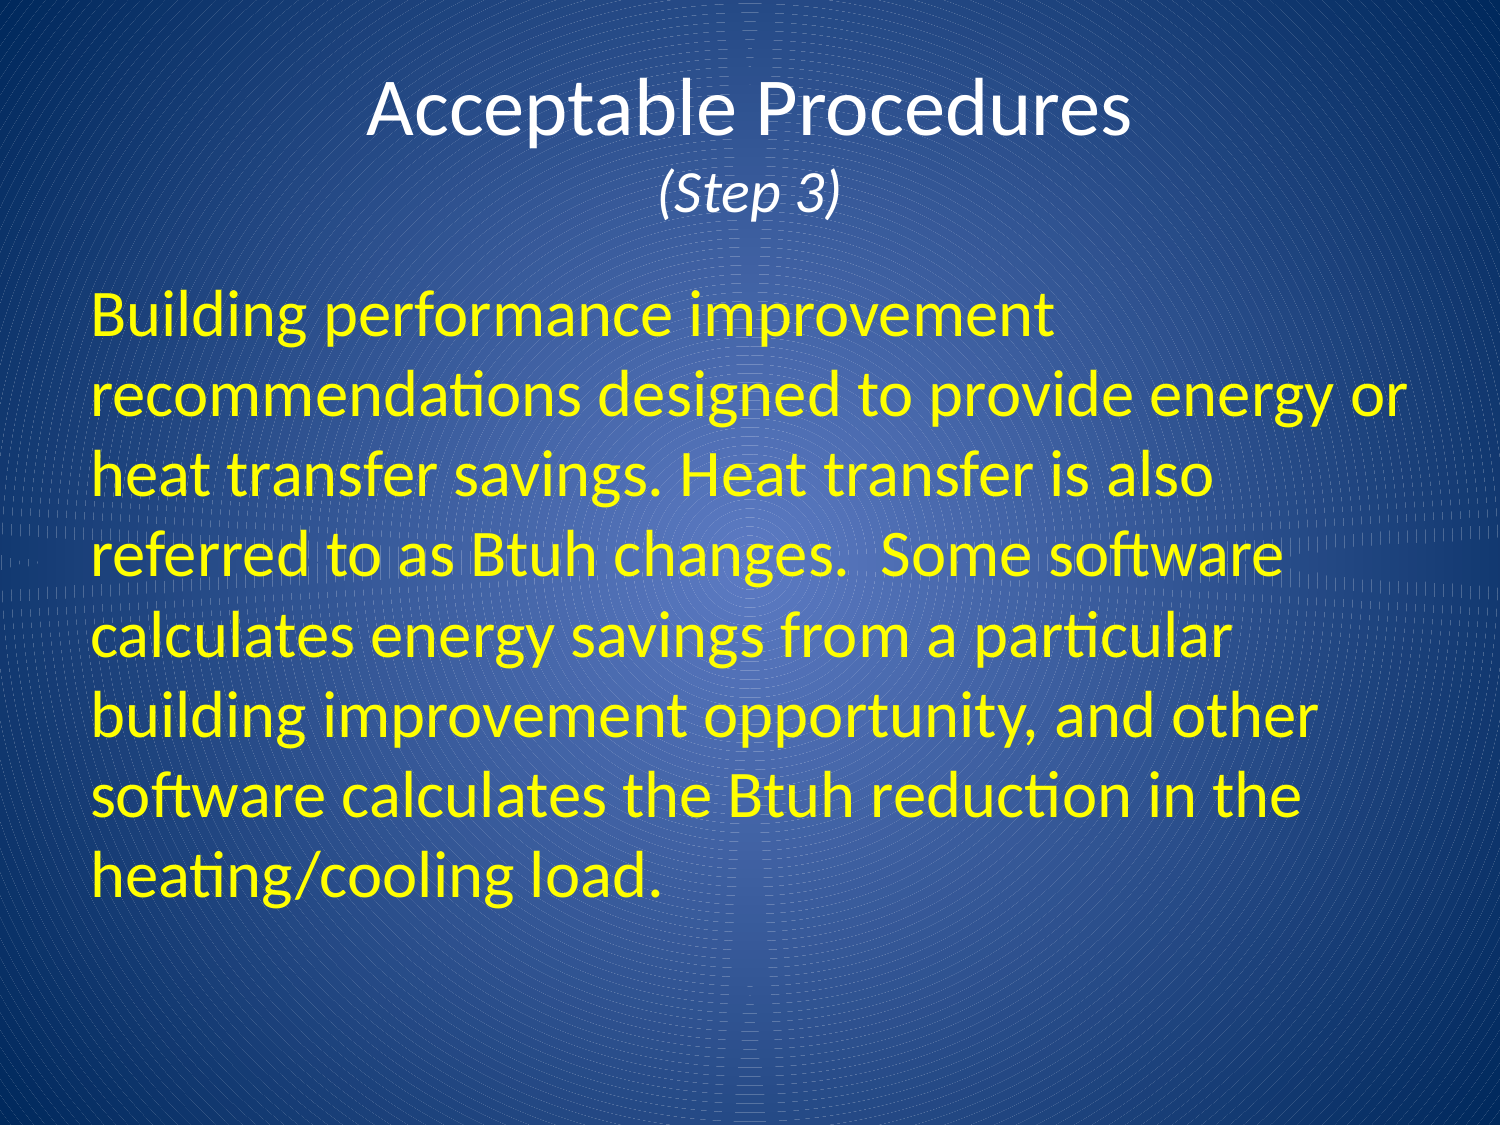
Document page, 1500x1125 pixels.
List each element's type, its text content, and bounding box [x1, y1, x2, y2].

title Acceptable Procedures (Step 3) [75, 45, 1425, 233]
list Building performance improvement recommendations designed to provide energy or heat transfer savings. Heat transfer is also referred to as Btuh changes. Some software calculates energy savings from a particular building improvement opportunity, and other software calculates the Btuh reduction in the heating/cooling load. [75, 262, 1425, 1100]
